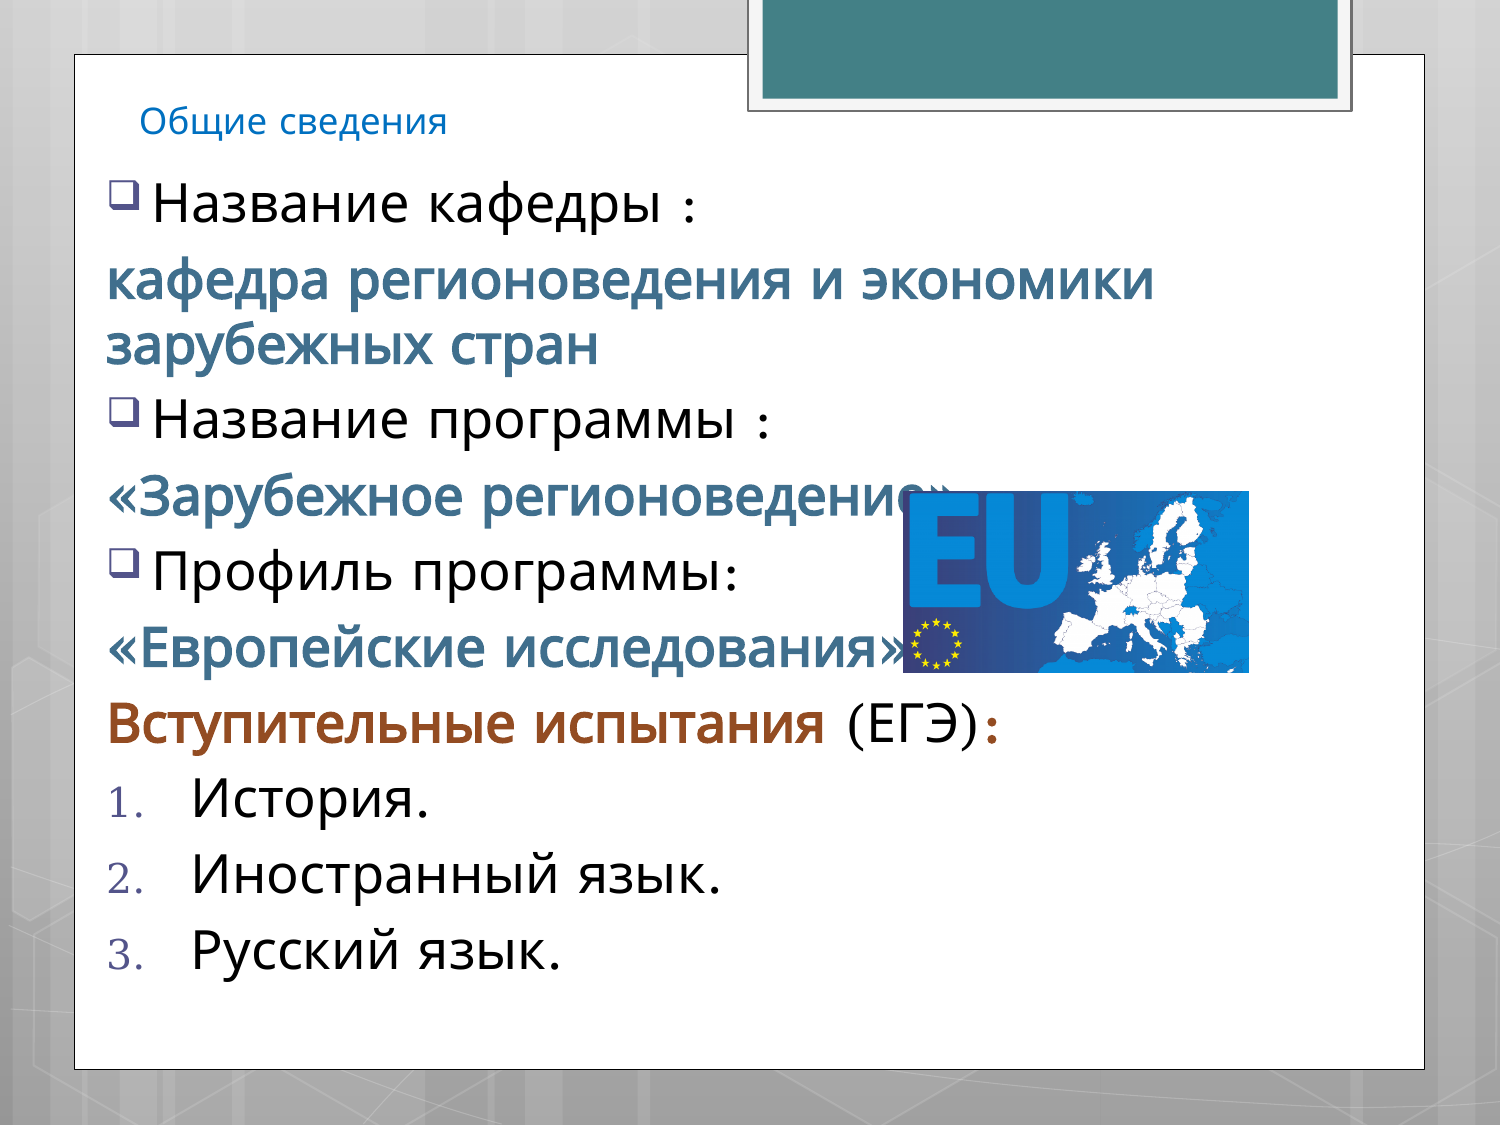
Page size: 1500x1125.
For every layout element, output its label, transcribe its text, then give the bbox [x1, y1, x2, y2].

title Общие сведения [123, 90, 1277, 149]
list Название кафедры : кафедра регионоведения и экономики зарубежных стран Название программы : «Зарубежное регионоведение» Профиль программы: «Европейские исследования» Вступительные испытания (ЕГЭ): История. Иностранный язык. Русский язык. [79, 160, 1436, 1106]
picture [903, 491, 1249, 673]
